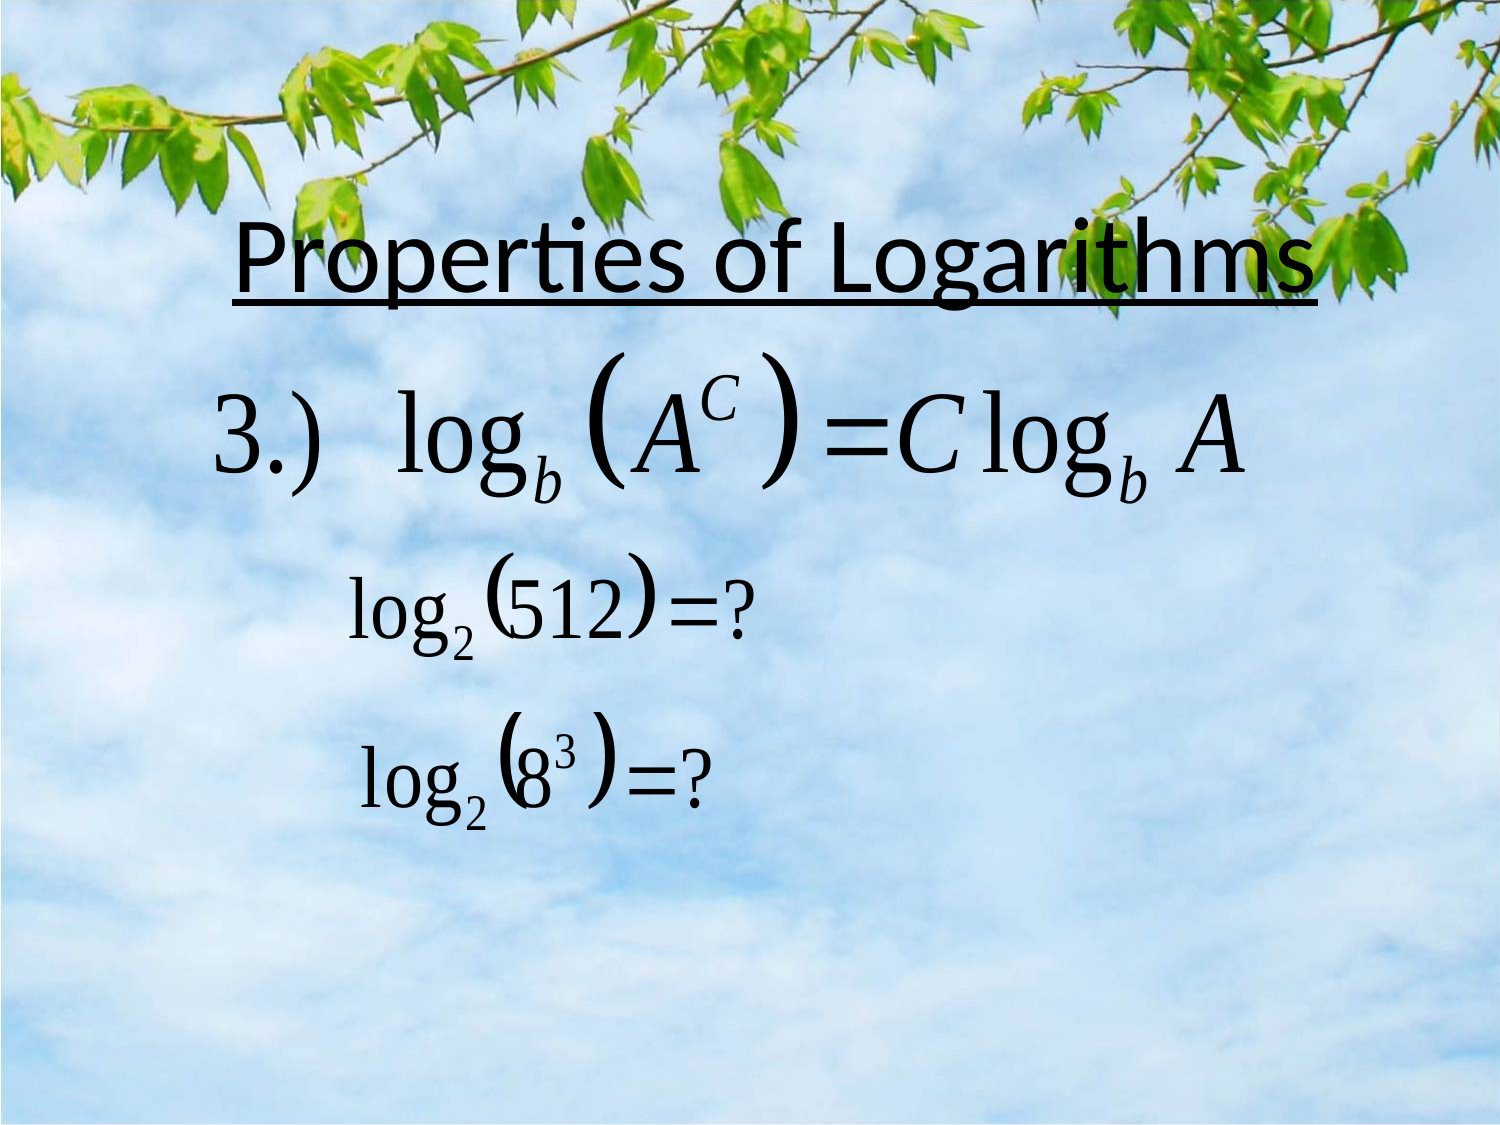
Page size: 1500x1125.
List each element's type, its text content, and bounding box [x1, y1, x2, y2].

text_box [198, 335, 1258, 552]
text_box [337, 549, 769, 675]
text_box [349, 712, 729, 845]
picture [0, 0, 1500, 1125]
title Properties of Logarithms [137, 174, 1413, 323]
